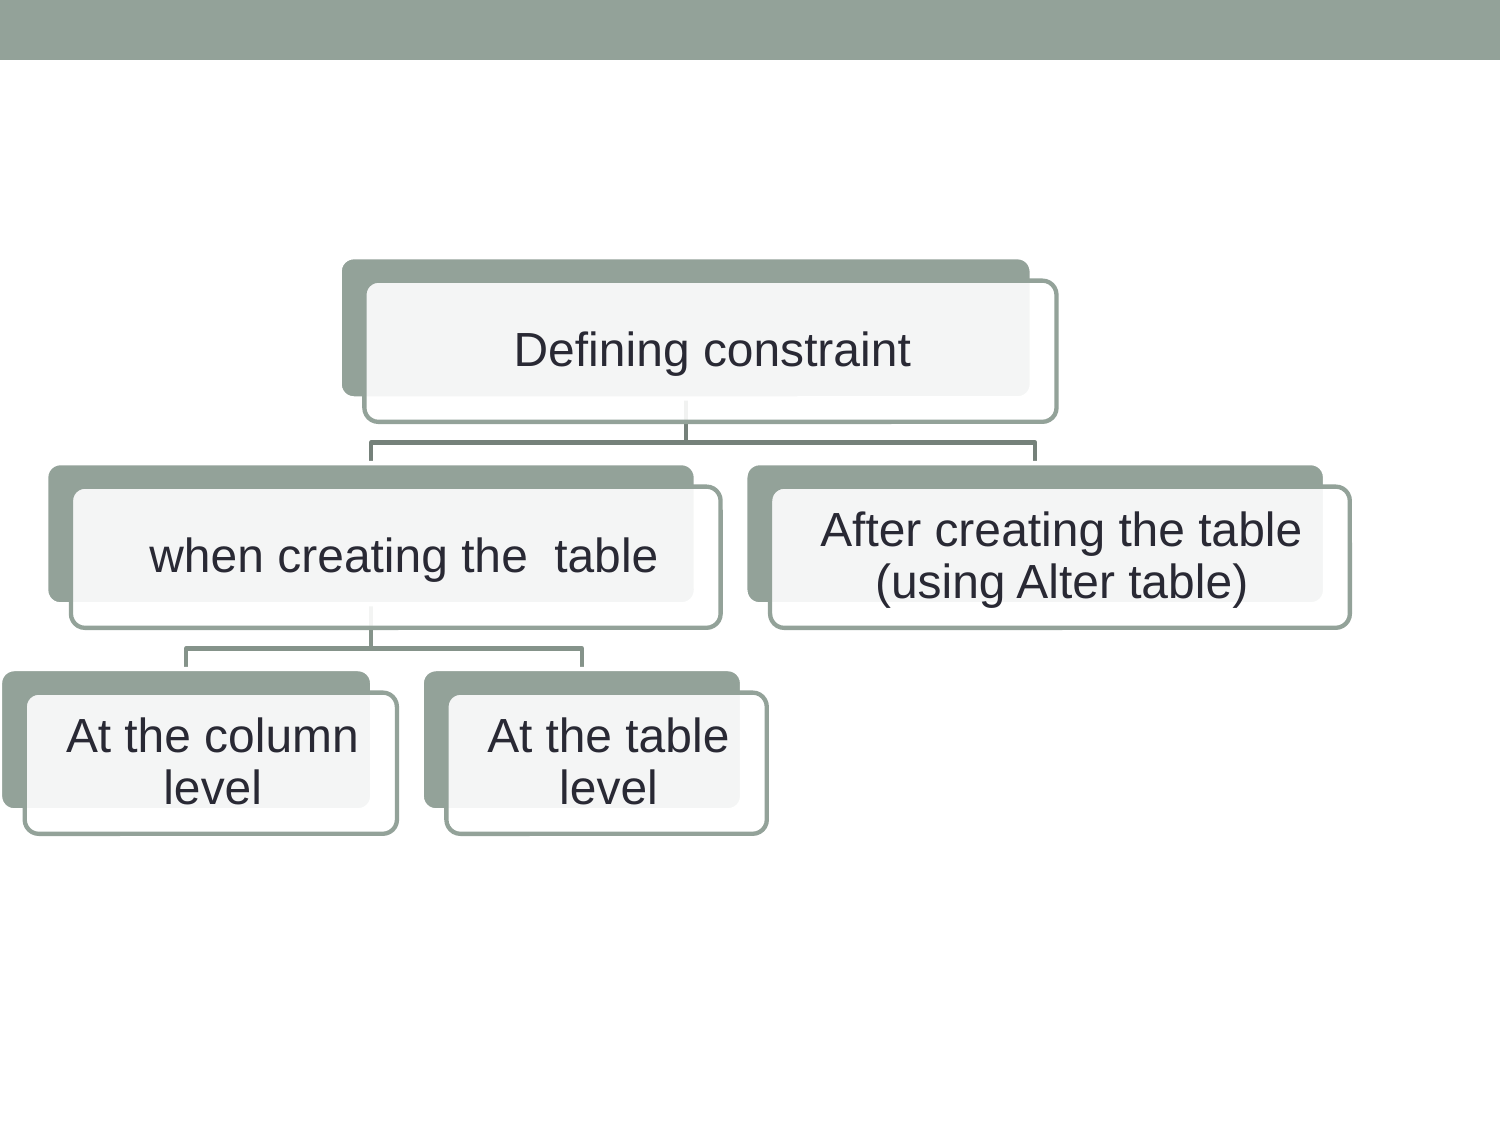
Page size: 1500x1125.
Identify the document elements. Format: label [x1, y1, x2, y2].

list [0, 165, 1351, 926]
